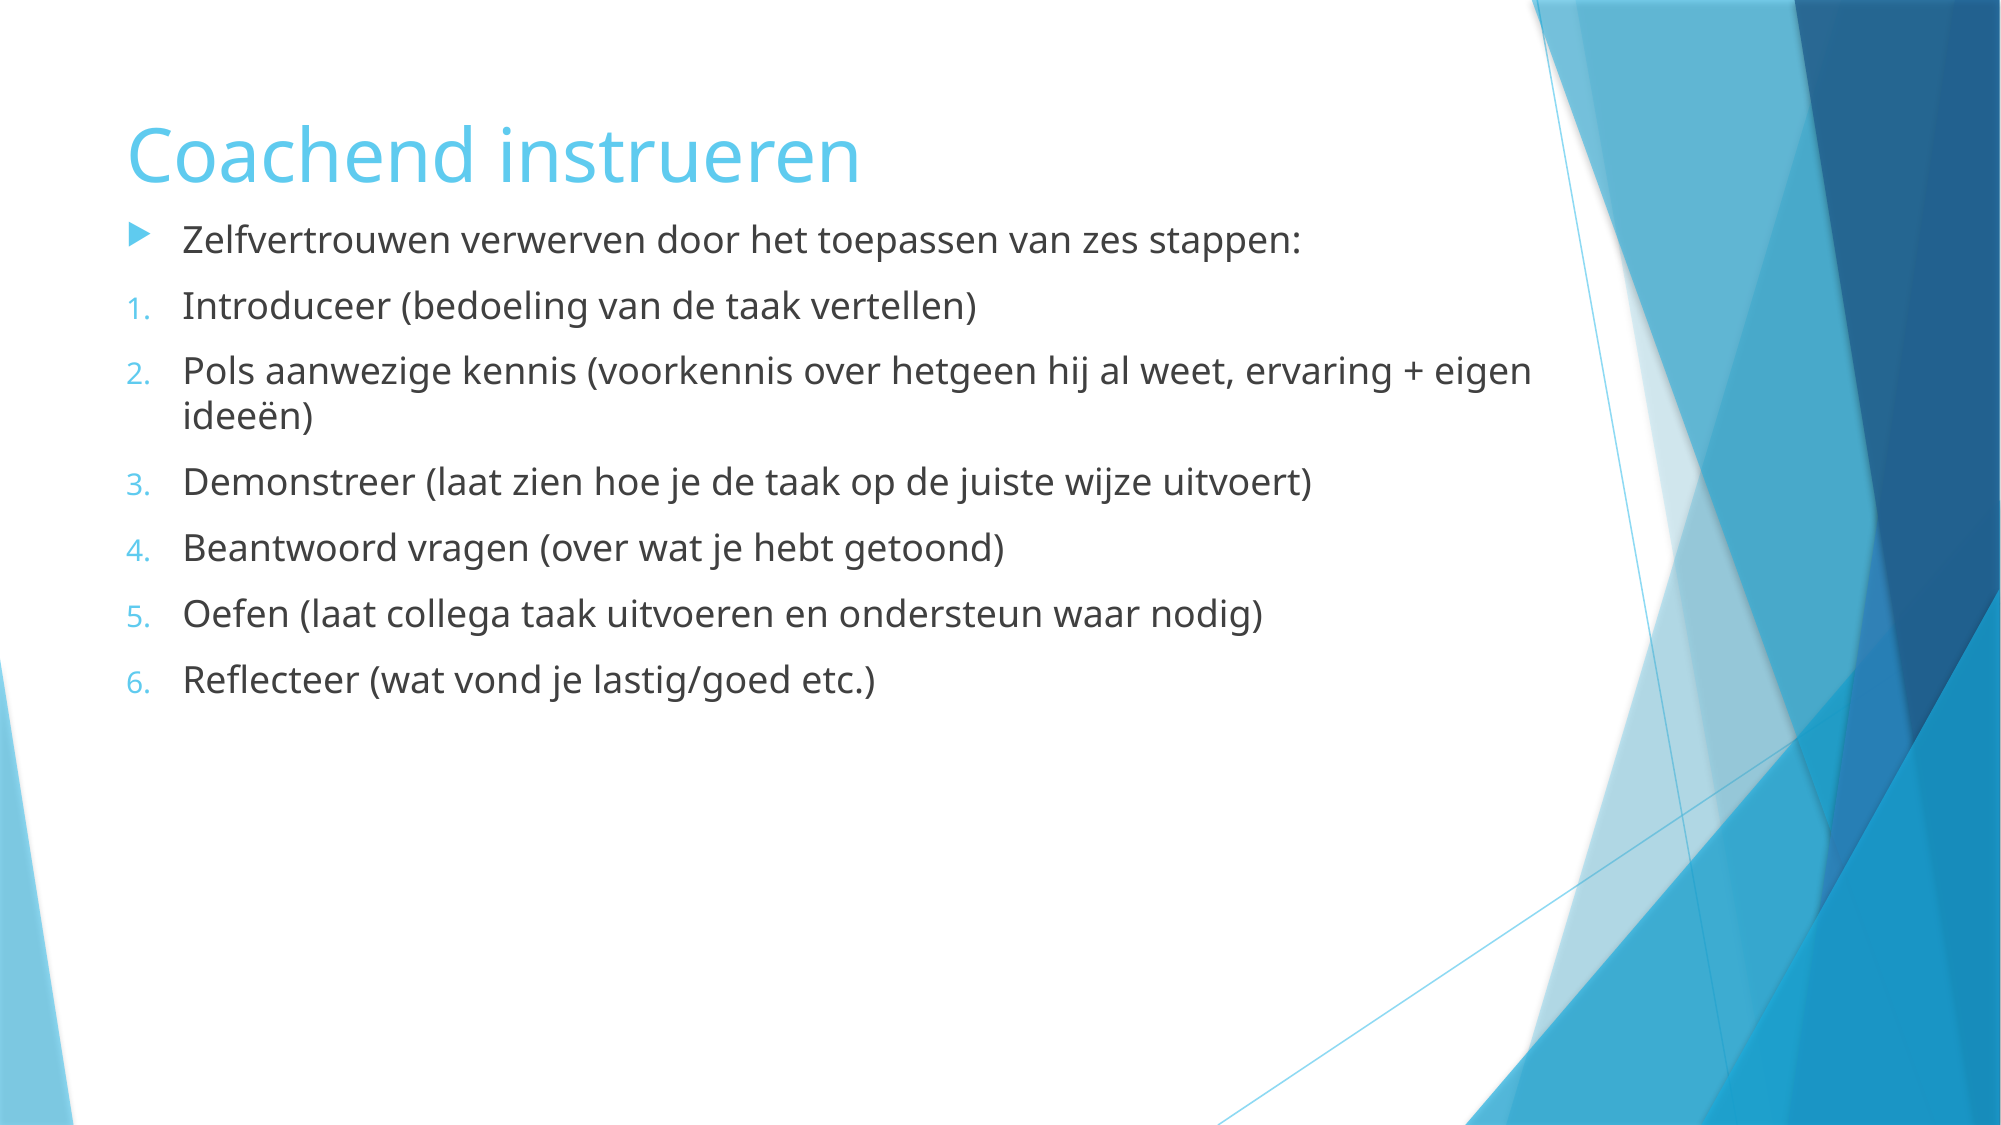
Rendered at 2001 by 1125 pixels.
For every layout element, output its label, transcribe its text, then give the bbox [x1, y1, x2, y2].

list Zelfvertrouwen verwerven door het toepassen van zes stappen: Introduceer (bedoeling van de taak vertellen) Pols aanwezige kennis (voorkennis over hetgeen hij al weet, ervaring + eigen ideeën) Demonstreer (laat zien hoe je de taak op de juiste wijze uitvoert) Beantwoord vragen (over wat je hebt getoond) Oefen (laat collega taak uitvoeren en ondersteun waar nodig) Reflecteer (wat vond je lastig/goed etc.) [111, 208, 1659, 845]
title Coachend instrueren [111, 99, 1522, 208]
